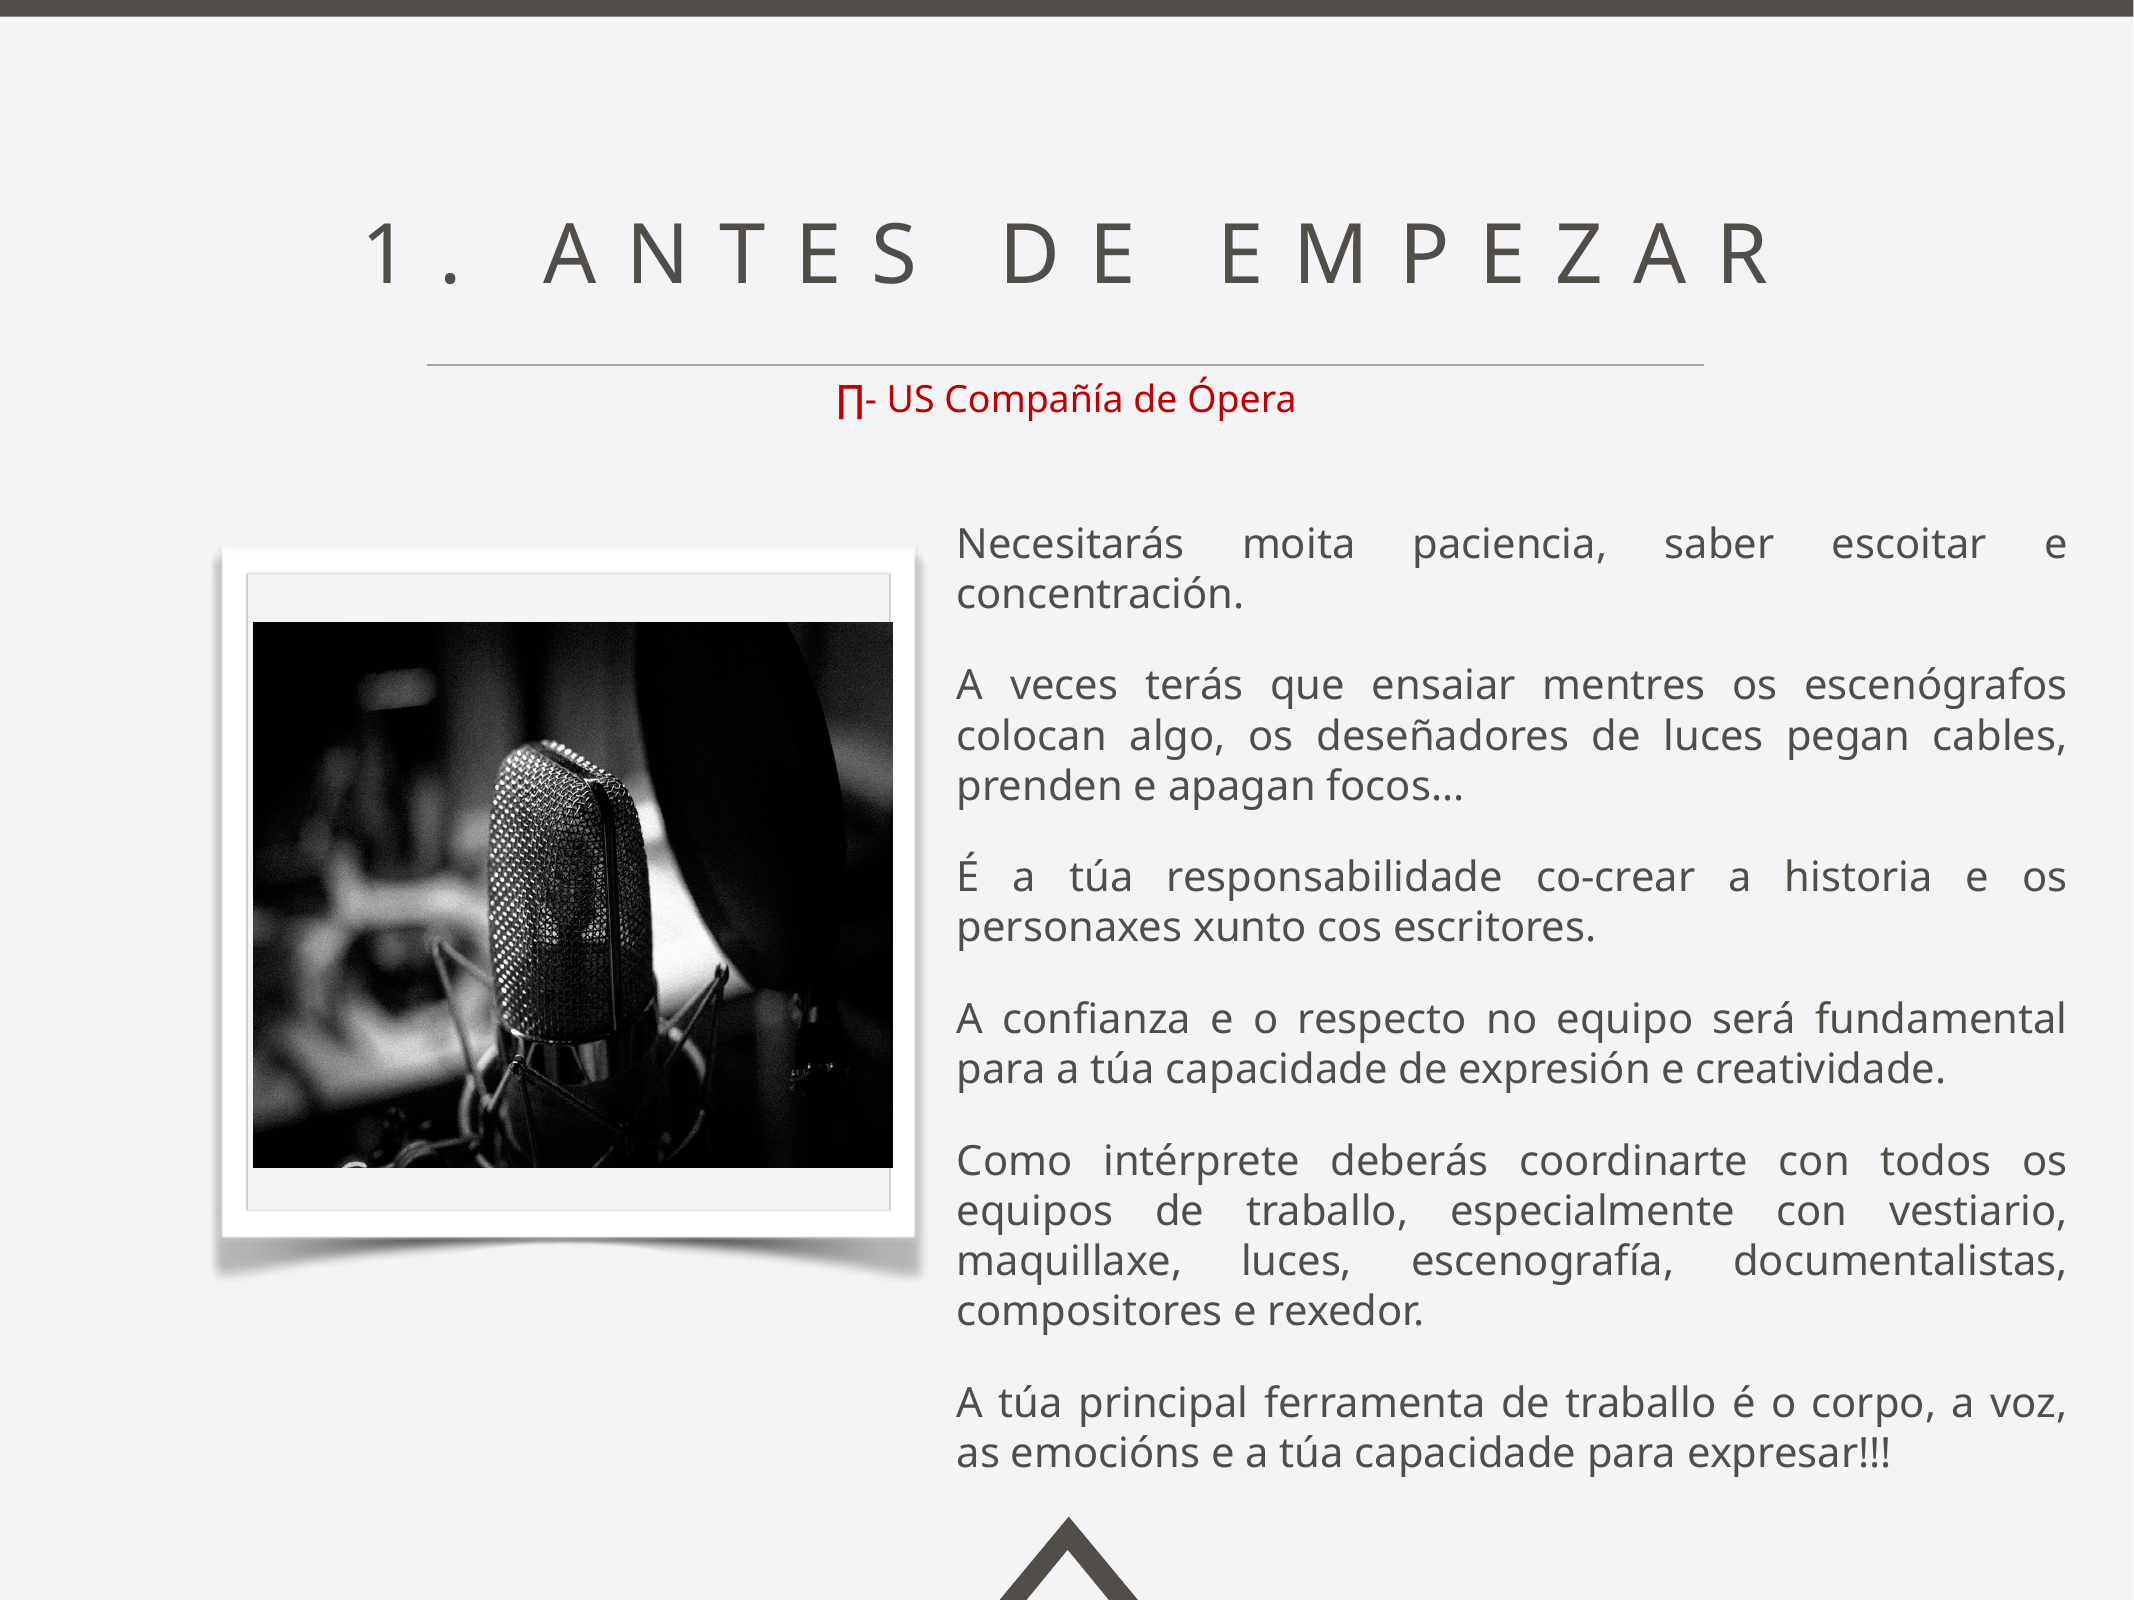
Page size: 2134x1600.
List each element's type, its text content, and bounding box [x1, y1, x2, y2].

title 1. Antes de empezar [211, 157, 1920, 301]
picture [210, 547, 928, 1286]
list Necesitarás moita paciencia, saber escoitar e concentración. A veces terás que ensaiar mentres os escenógrafos colocan algo, os deseñadores de luces pegan cables, prenden e apagan focos... É a túa responsabilidade co-crear a historia e os personaxes xunto cos escritores. A confianza e o respecto no equipo será fundamental para a túa capacidade de expresión e creatividade. Como intérprete deberás coordinarte con todos os equipos de traballo, especialmente con vestiario, maquillaxe, luces, escenografía, documentalistas, compositores e rexedor. A túa principal ferramenta de traballo é o corpo, a voz, as emocións e a túa capacidade para expresar!!! [956, 516, 2069, 1531]
list ∏- US Compañía de Ópera [426, 374, 1707, 443]
